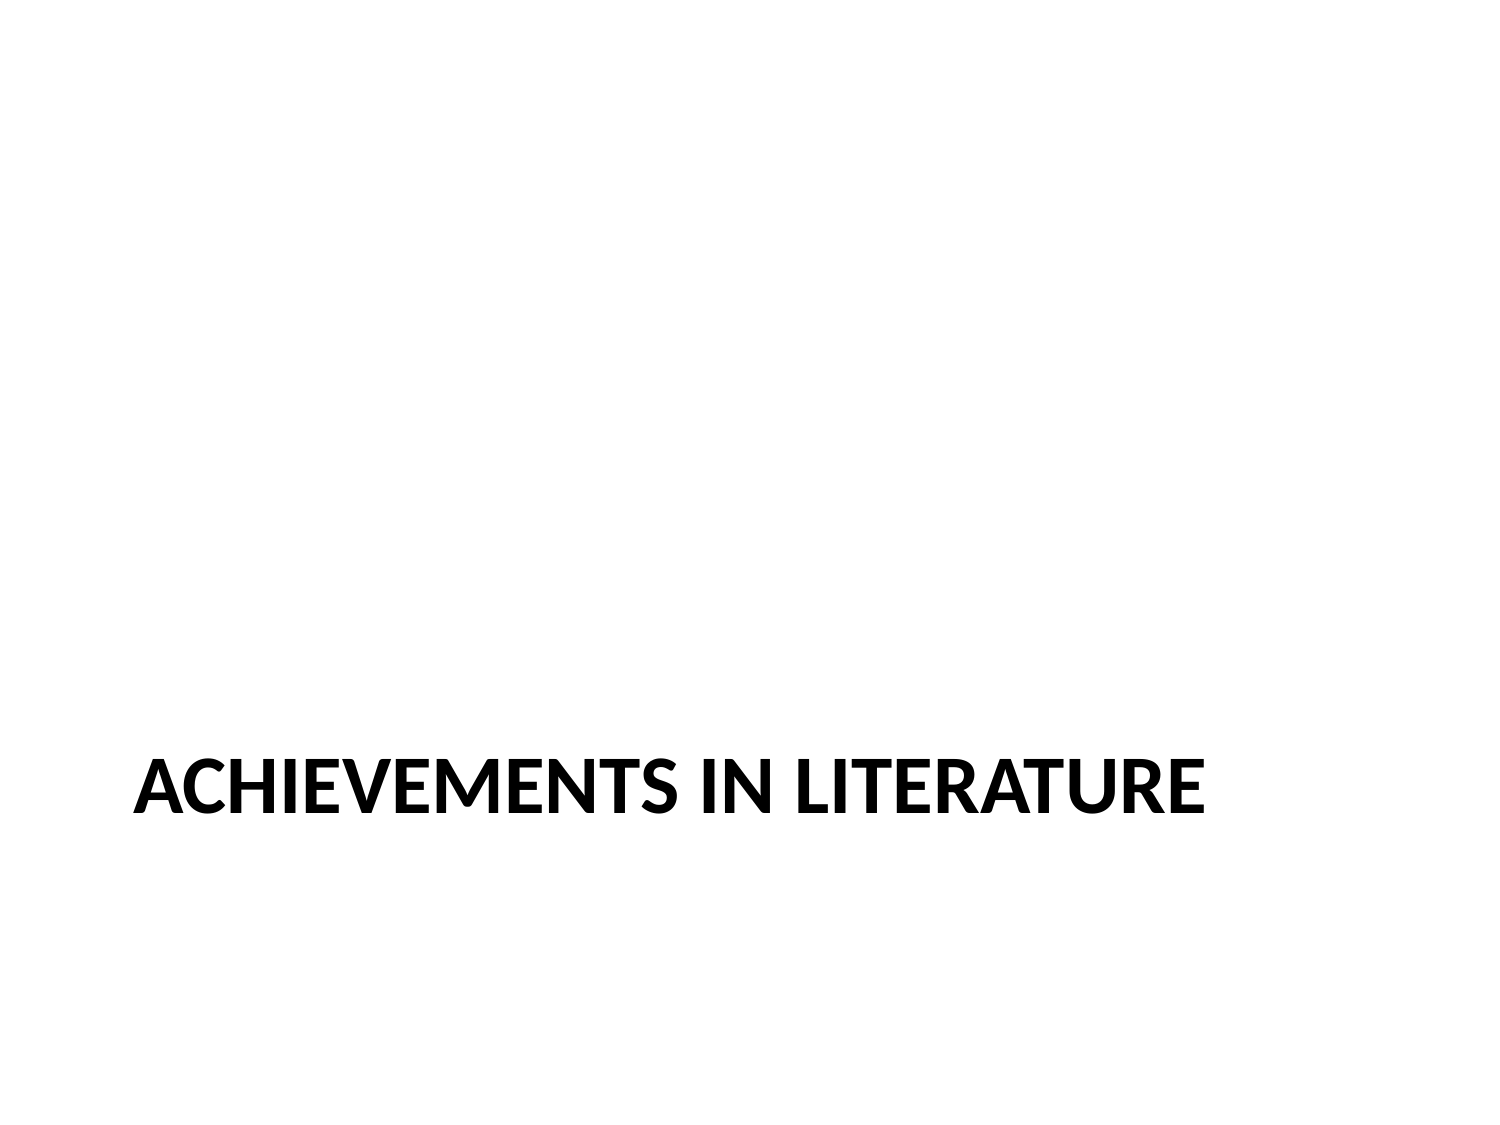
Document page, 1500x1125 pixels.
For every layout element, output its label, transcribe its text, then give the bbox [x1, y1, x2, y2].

title Achievements in Literature [118, 722, 1394, 947]
